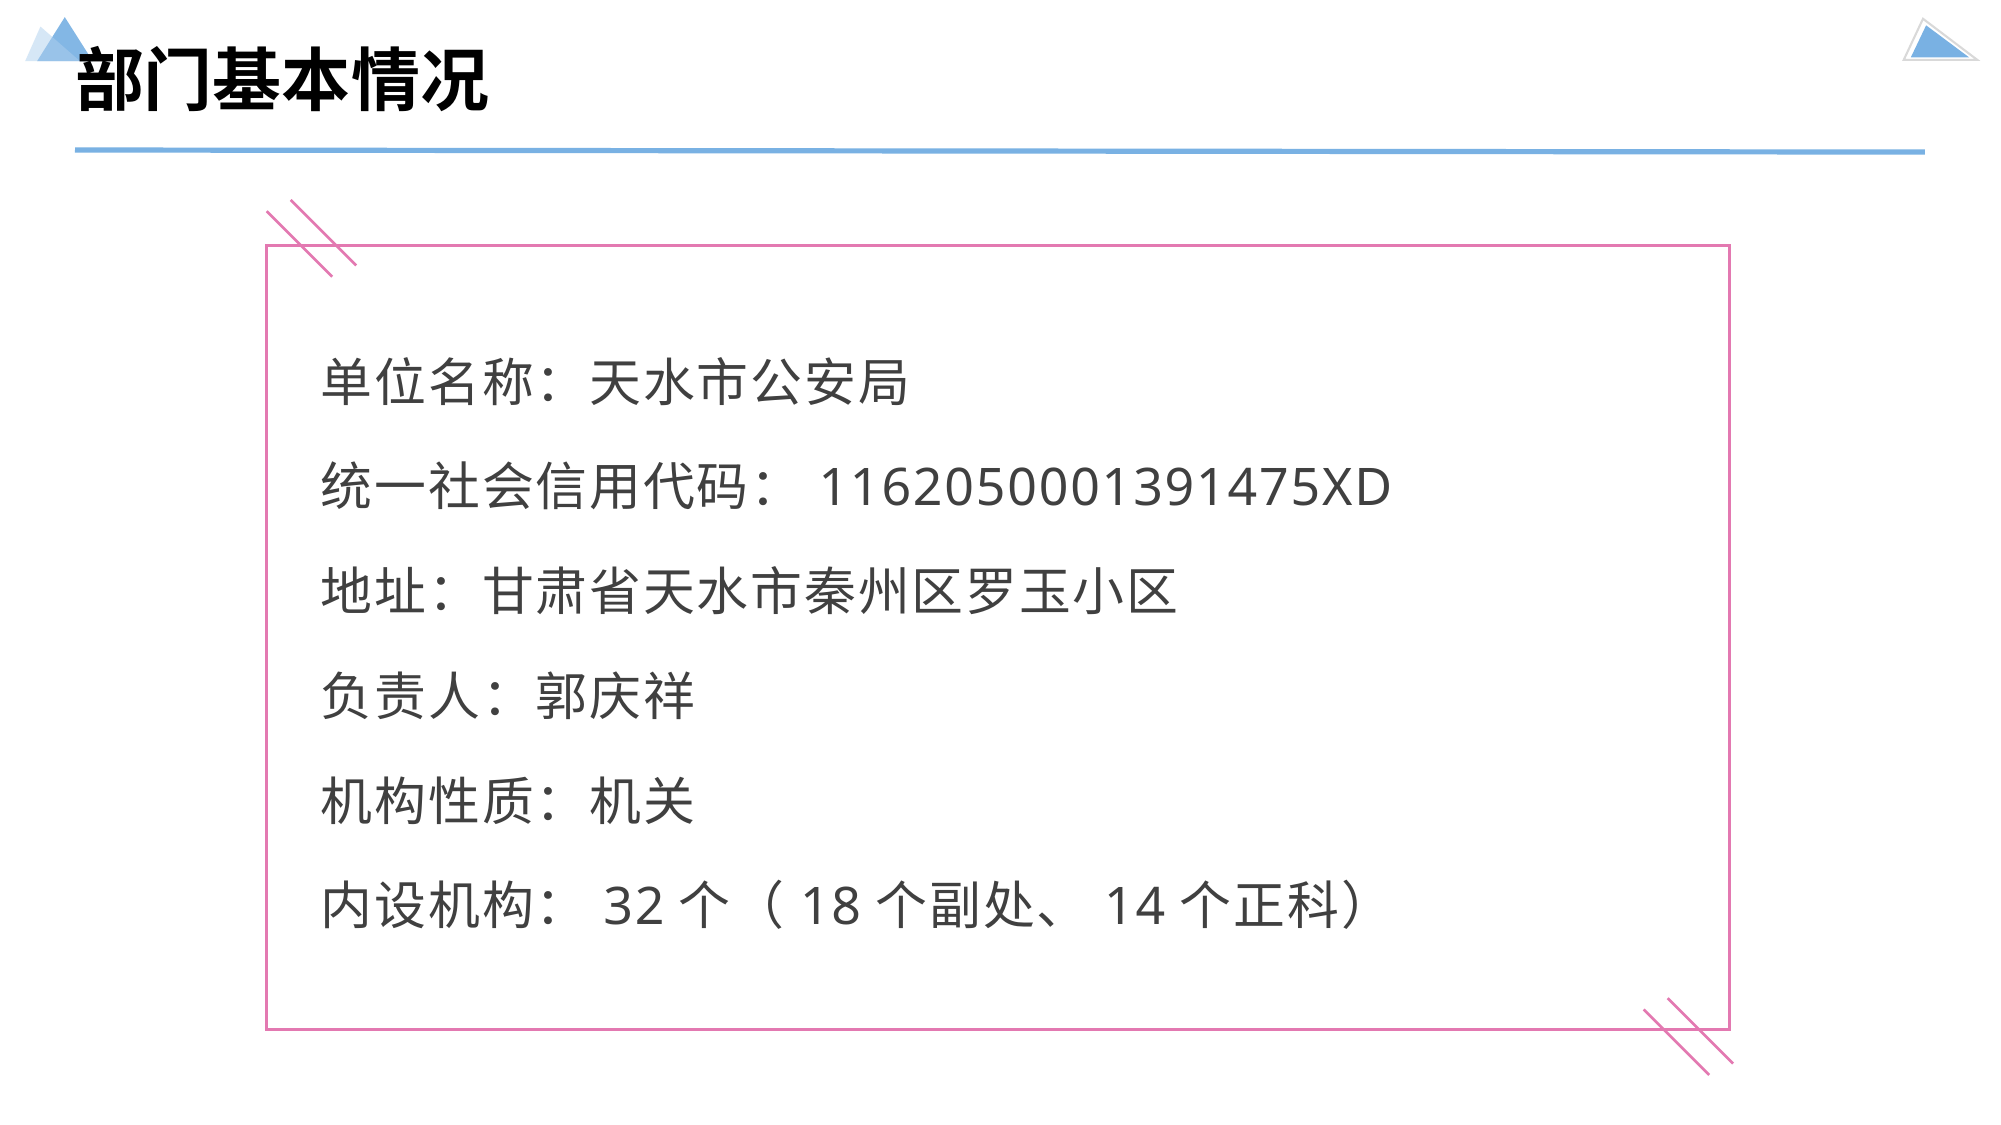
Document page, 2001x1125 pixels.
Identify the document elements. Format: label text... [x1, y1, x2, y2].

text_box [1667, 998, 1734, 1064]
text_box [266, 244, 1730, 1030]
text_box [25, 17, 1978, 62]
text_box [290, 199, 357, 266]
text_box 单位名称：天水市公安局 统一社会信用代码：1162050001391475XD 地址：甘肃省天水市秦州区罗玉小区 负责人：郭庆祥 机构性质：机关 内设机构：32个（18个副处、14个正科） [310, 320, 1686, 947]
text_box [266, 211, 333, 277]
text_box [1643, 1009, 1710, 1075]
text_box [74, 149, 1925, 153]
text_box 部门基本情况 [75, 62, 1925, 125]
